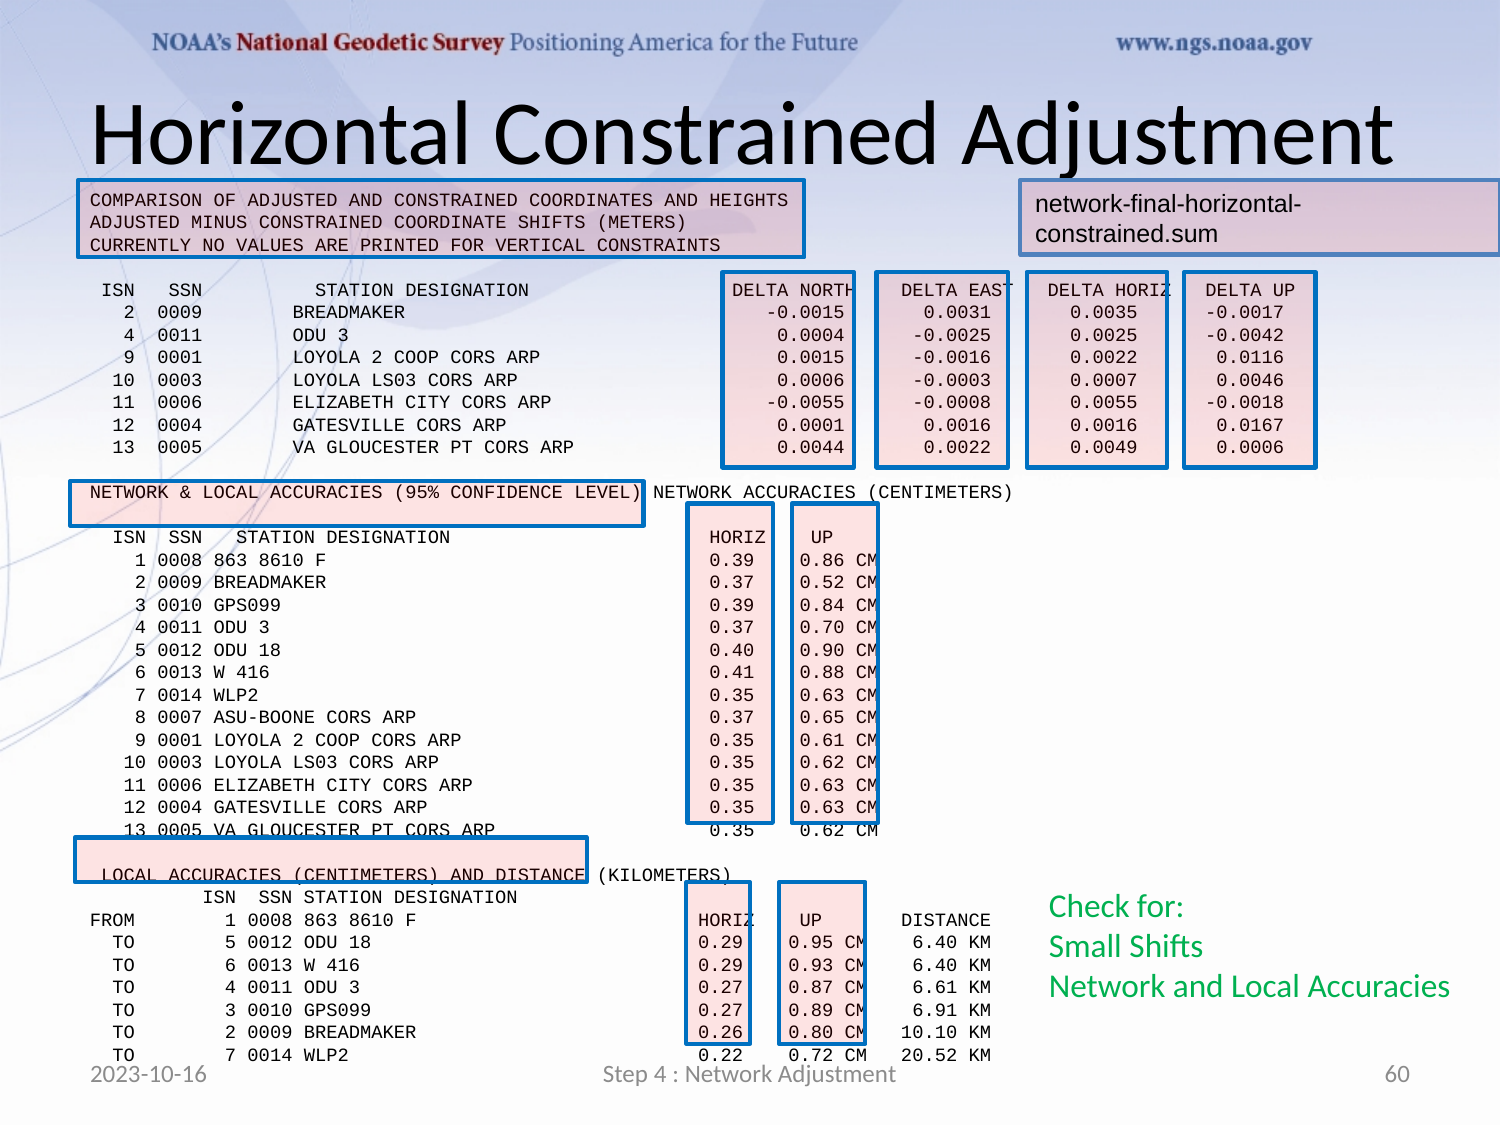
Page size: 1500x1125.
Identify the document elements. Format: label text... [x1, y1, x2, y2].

text_box [1025, 270, 1169, 470]
text_box [684, 880, 752, 1046]
text_box [73, 835, 589, 884]
text_box [1182, 270, 1318, 470]
text_box [874, 270, 1010, 470]
text_box [720, 270, 856, 470]
text_box [790, 501, 880, 825]
text_box COMPARISON OF ADJUSTED AND CONSTRAINED COORDINATES AND HEIGHTS ADJUSTED MINUS CONSTRAINED COORDINATE SHIFTS (METERS) CURRENTLY NO VALUES ARE PRINTED FOR VERTICAL CONSTRAINTS ISN SSN STATION DESIGNATION DELTA NORTH DELTA EAST DELTA HORIZ DELTA UP 2 0009 BREADMAKER -0.0015 0.0031 0.0035 -0.0017 4 0011 ODU 3 0.0004 -0.0025 0.0025 -0.0042 9 0001 LOYOLA 2 COOP CORS ARP 0.0015 -0.0016 0.0022 0.0116 10 0003 LOYOLA LS03 CORS ARP 0.0006 -0.0003 0.0007 0.0046 11 0006 ELIZABETH CITY CORS ARP -0.0055 -0.0008 0.0055 -0.0018 12 0004 GATESVILLE CORS ARP 0.0001 0.0016 0.0016 0.0167 13 0005 VA GLOUCESTER PT CORS ARP 0.0044 0.0022 0.0049 0.0006 NETWORK & LOCAL ACCURACIES (95% CONFIDENCE LEVEL) NETWORK ACCURACIES (CENTIMETERS) ISN SSN STATION DESIGNATION HORIZ UP 1 0008 863 8610 F 0.39 0.86 CM 2 0009 BREADMAKER 0.37 0.52 CM 3 0010 GPS099 0.39 0.84 CM 4 0011 ODU 3 0.37 0.70 CM 5 0012 ODU 18 0.40 0.90 CM 6 0013 W 416 0.41 0.88 CM 7 0014 WLP2 0.35 0.63 CM 8 0007 ASU-BOONE CORS ARP 0.37 0.65 CM 9 0001 LOYOLA 2 COOP CORS ARP 0.35 0.61 CM 10 0003 LOYOLA LS03 CORS ARP 0.35 0.62 CM 11 0006 ELIZABETH CITY CORS ARP 0.35 0.63 CM 12 0004 GATESVILLE CORS ARP 0.35 0.63 CM 13 0005 VA GLOUCESTER PT CORS ARP 0.35 0.62 CM LOCAL ACCURACIES (CENTIMETERS) AND DISTANCE (KILOMETERS) ISN SSN STATION DESIGNATION FROM 1 0008 863 8610 F HORIZ UP DISTANCE TO 5 0012 ODU 18 0.29 0.95 CM 6.40 KM TO 6 0013 W 416 0.29 0.93 CM 6.40 KM TO 4 0011 ODU 3 0.27 0.87 CM 6.61 KM TO 3 0010 GPS099 0.27 0.89 CM 6.91 KM TO 2 0009 BREADMAKER 0.26 0.80 CM 10.10 KM TO 7 0014 WLP2 0.22 0.72 CM 20.52 KM [74, 179, 1425, 1073]
text_box Check for: Small Shifts Network and Local Accuracies [1034, 876, 1487, 1012]
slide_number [75, 1073, 425, 1103]
text_box [76, 178, 806, 259]
picture [0, 0, 1500, 1125]
footer Step 4 : Network Adjustment [512, 1073, 988, 1103]
text_box [685, 501, 775, 825]
slide_number 60 [1074, 1073, 1425, 1103]
text_box [68, 479, 646, 528]
text_box [777, 880, 867, 1046]
text_box network-final-horizontal-constrained.sum [1020, 179, 1500, 255]
title Horizontal Constrained Adjustment [74, 74, 1426, 179]
